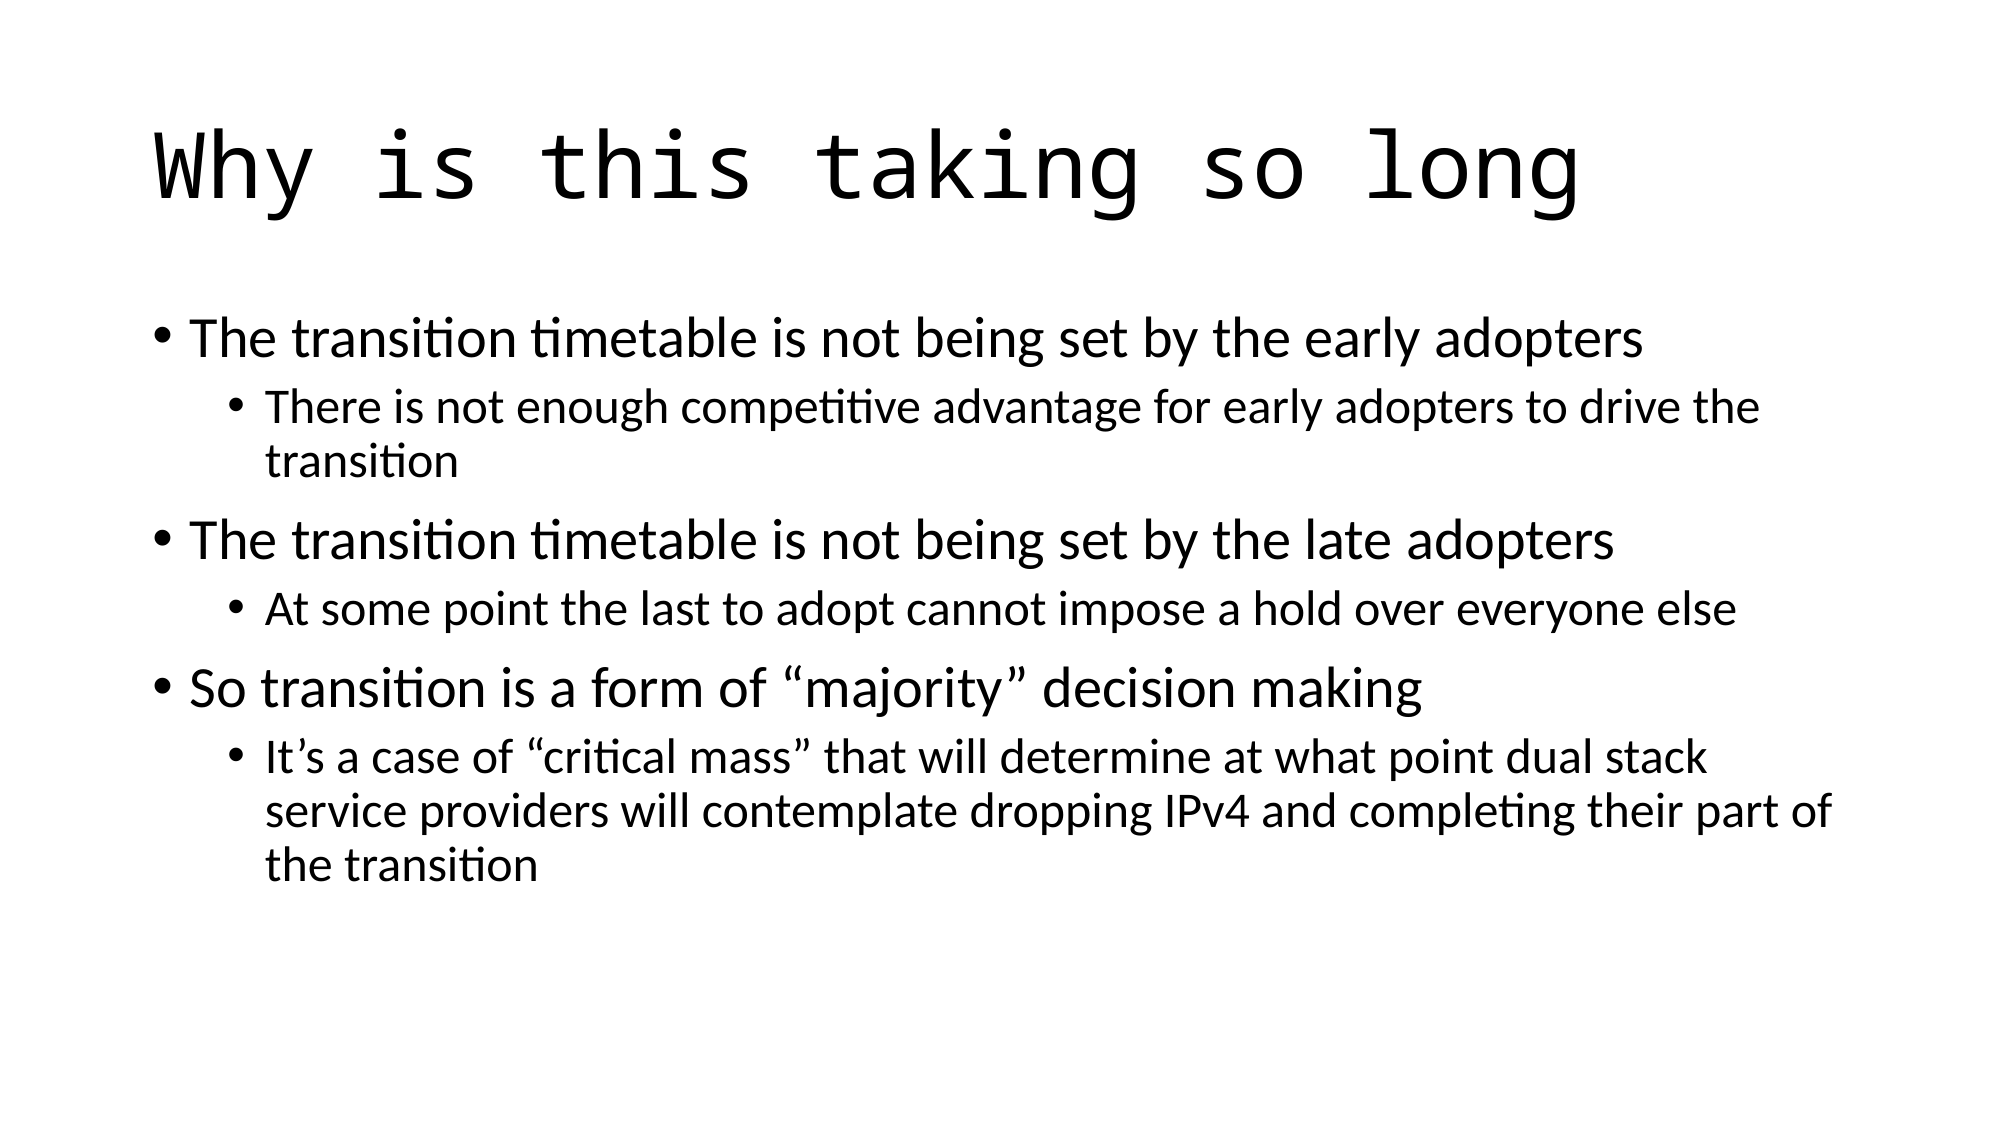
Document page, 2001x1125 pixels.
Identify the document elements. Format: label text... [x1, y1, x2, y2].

list The transition timetable is not being set by the early adopters There is not enough competitive advantage for early adopters to drive the transition The transition timetable is not being set by the late adopters At some point the last to adopt cannot impose a hold over everyone else So transition is a form of “majority” decision making It’s a case of “critical mass” that will determine at what point dual stack service providers will contemplate dropping IPv4 and completing their part of the transition [137, 299, 1863, 1014]
title Why is this taking so long [137, 59, 1863, 278]
